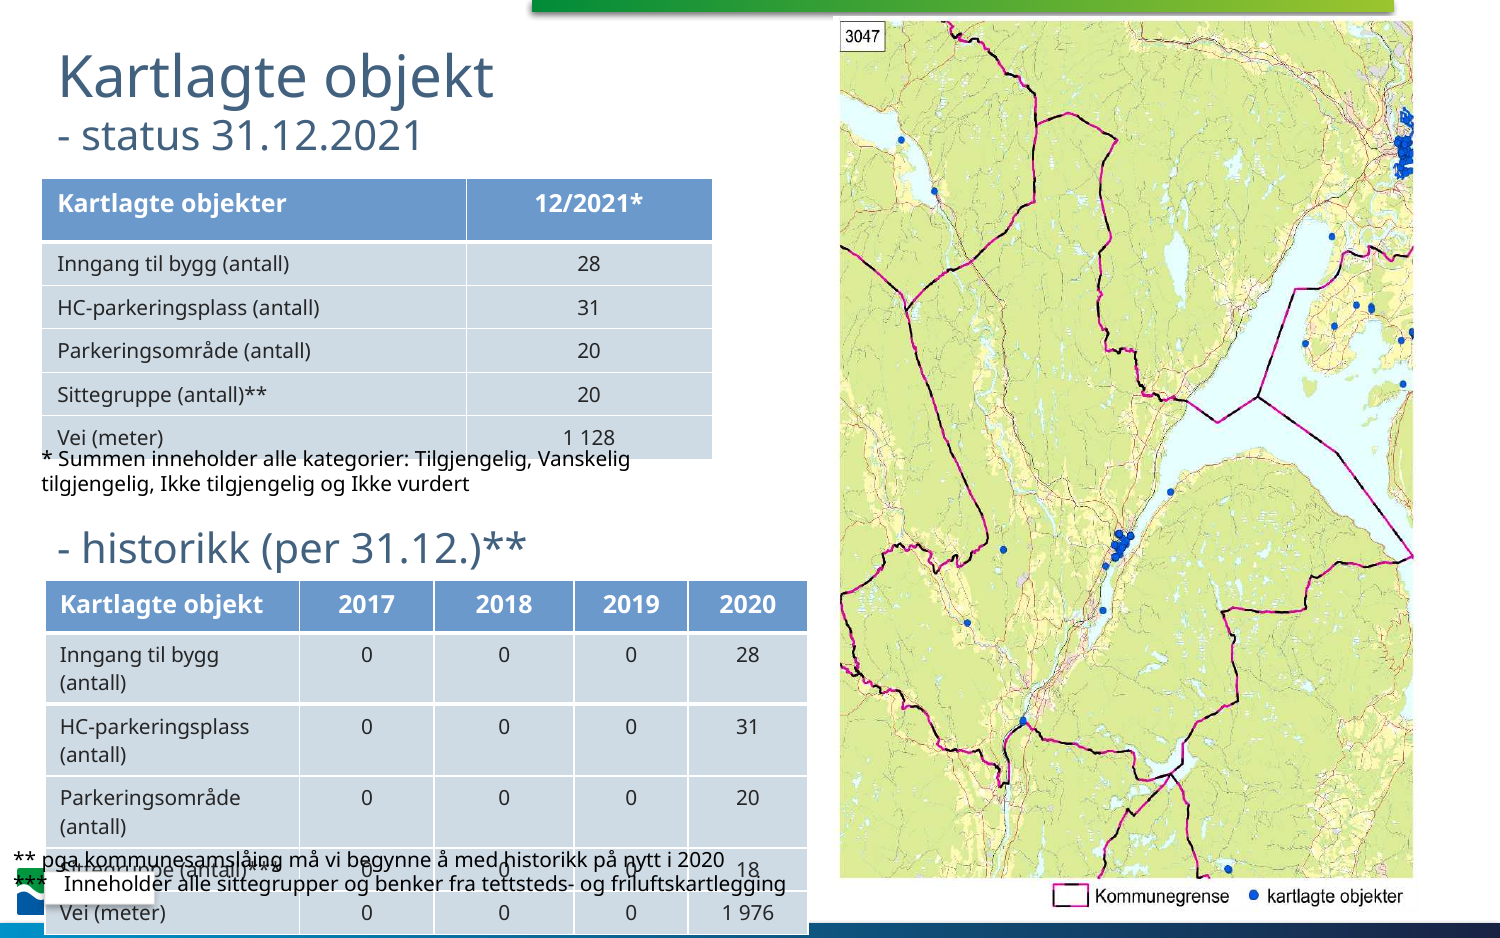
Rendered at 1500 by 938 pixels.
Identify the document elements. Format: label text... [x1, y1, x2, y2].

text_box ** pga kommunesamslåing må vi begynne å med historikk på nytt i 2020 *** Inneholder alle sittegrupper og benker fra tettsteds- og friluftskartlegging [0, 838, 802, 904]
table_cell 0 [300, 777, 433, 838]
table_cell HC-parkeringsplass (antall) [42, 286, 466, 328]
table_cell 0 [300, 706, 433, 775]
table_cell Vei (meter) [42, 416, 466, 438]
text_box - historikk (per 31.12.)** [42, 496, 828, 580]
table_cell Sittegruppe (antall)** [42, 373, 466, 415]
text_box Kartlagte objekt - status 31.12.2021 [42, 24, 828, 167]
table_header 2018 [435, 581, 573, 631]
table_header 2017 [300, 581, 433, 631]
table_cell 31 [467, 286, 712, 328]
table_cell 31 [689, 706, 807, 775]
table_cell 0 [300, 904, 433, 934]
table_header 2019 [575, 581, 687, 631]
table_cell 20 [467, 373, 712, 415]
table_cell 18 [802, 849, 807, 890]
table_cell 20 [467, 329, 712, 372]
table_cell 0 [575, 904, 687, 934]
table_cell 0 [435, 777, 573, 838]
table_cell 0 [575, 635, 687, 702]
table_header Kartlagte objekter [42, 179, 466, 240]
table_cell 0 [435, 635, 573, 702]
table_cell 0 [575, 706, 687, 775]
table_header Kartlagte objekt [46, 581, 299, 631]
table_cell 0 [435, 904, 573, 934]
table_cell Parkeringsområde (antall) [42, 329, 466, 372]
table_cell Vei (meter) [46, 904, 299, 934]
table_cell 0 [300, 635, 433, 702]
table_cell 1 128 [467, 416, 712, 459]
table_header 12/2021* [467, 179, 712, 240]
table_cell HC-parkeringsplass (antall) [46, 706, 299, 775]
table_cell Inngang til bygg (antall) [46, 635, 299, 702]
table_cell 28 [467, 244, 712, 285]
table_cell 28 [689, 635, 807, 702]
table_cell 1 976 [689, 892, 807, 934]
table_cell 0 [435, 706, 573, 775]
table_cell 20 [689, 777, 807, 847]
text_box * Summen inneholder alle kategorier: Tilgjengelig, Vanskelig tilgjengelig, Ikke tilgjengelig og Ikke vurdert [26, 438, 711, 504]
picture [833, 16, 1419, 913]
table_cell 0 [575, 777, 687, 838]
table_cell Parkeringsområde (antall) [46, 777, 299, 838]
table_header 2020 [689, 581, 807, 631]
table_cell Inngang til bygg (antall) [42, 244, 466, 285]
